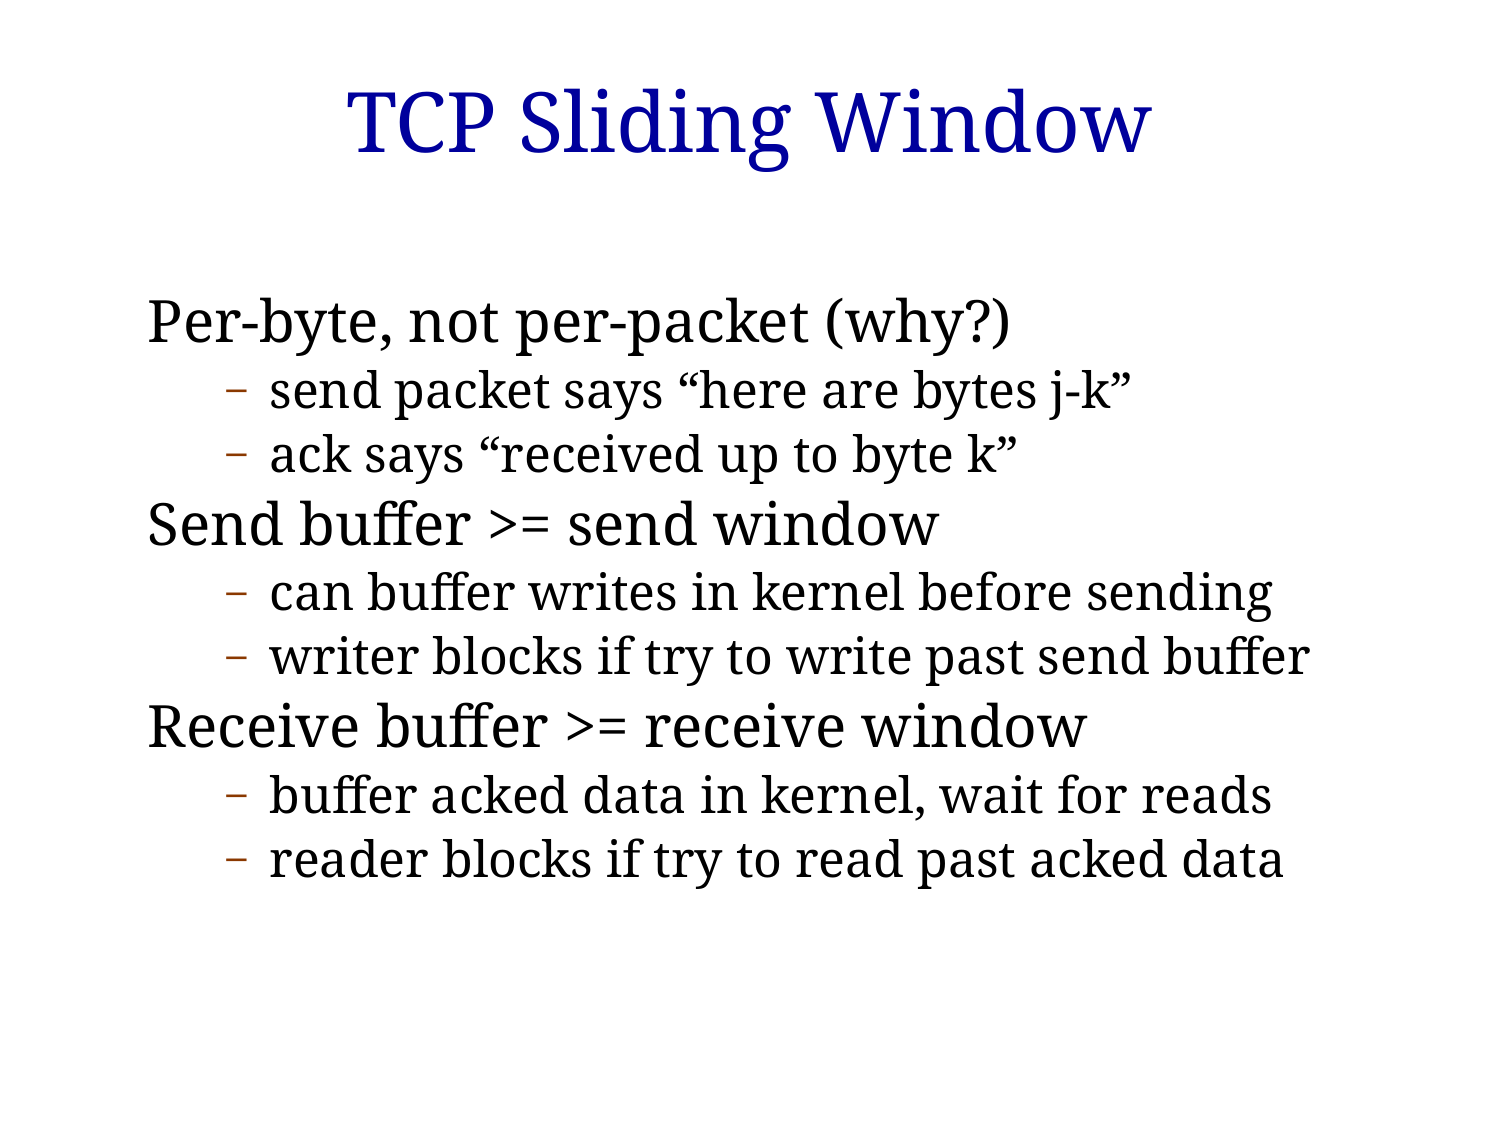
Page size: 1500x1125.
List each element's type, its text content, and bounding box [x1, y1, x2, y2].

list Per-byte, not per-packet (why?) send packet says “here are bytes j-k” ack says “received up to byte k” Send buffer >= send window can buffer writes in kernel before sending writer blocks if try to write past send buffer Receive buffer >= receive window buffer acked data in kernel, wait for reads reader blocks if try to read past acked data [132, 284, 1421, 960]
title TCP Sliding Window [74, 47, 1426, 191]
